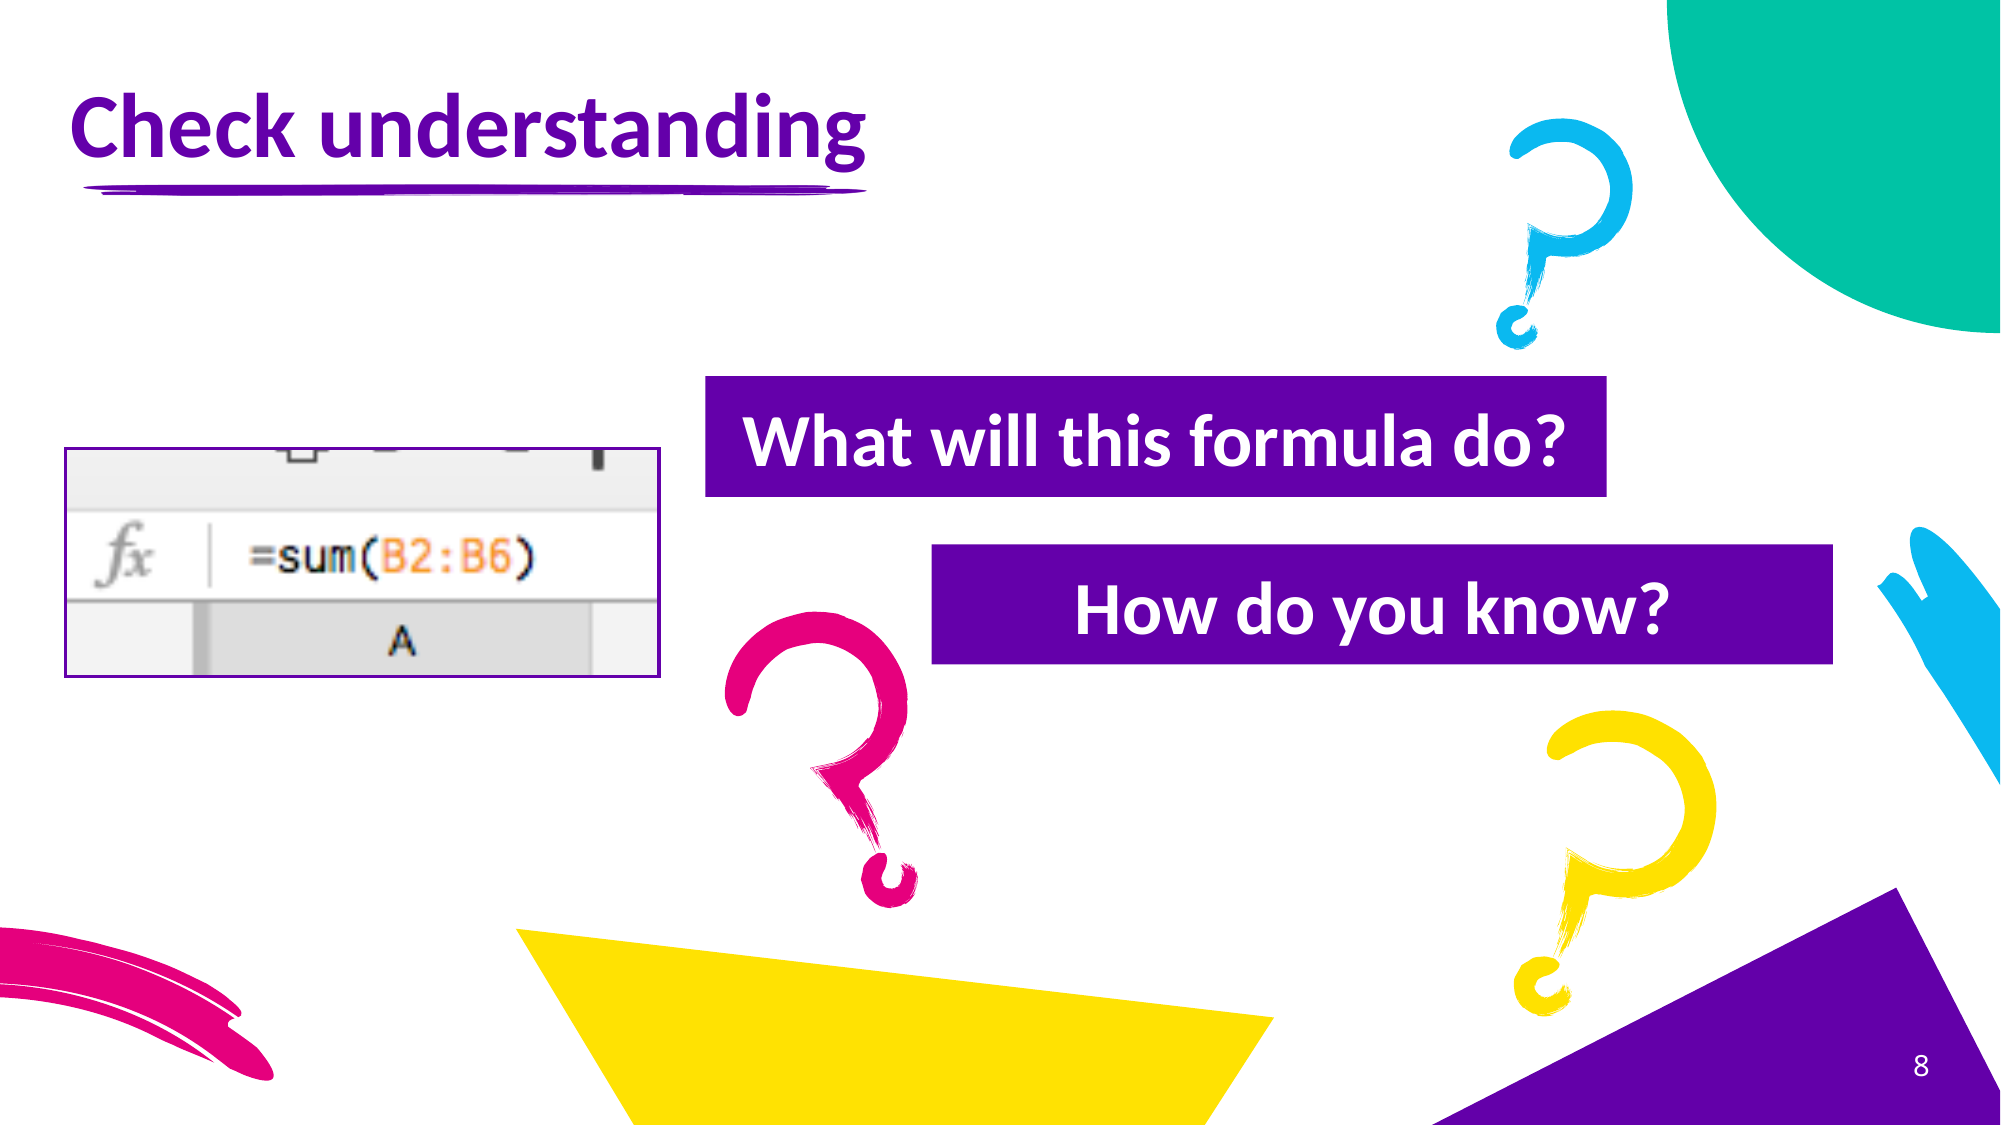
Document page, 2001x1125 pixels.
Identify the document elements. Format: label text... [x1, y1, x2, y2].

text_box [764, 600, 938, 914]
slide_number 8 [1673, 1037, 1945, 1097]
text_box How do you know? [931, 543, 1834, 666]
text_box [1512, 709, 1699, 1030]
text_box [1489, 117, 1623, 357]
title Check understanding [55, 30, 1143, 226]
picture [66, 449, 658, 676]
text_box What will this formula do? [704, 375, 1608, 498]
